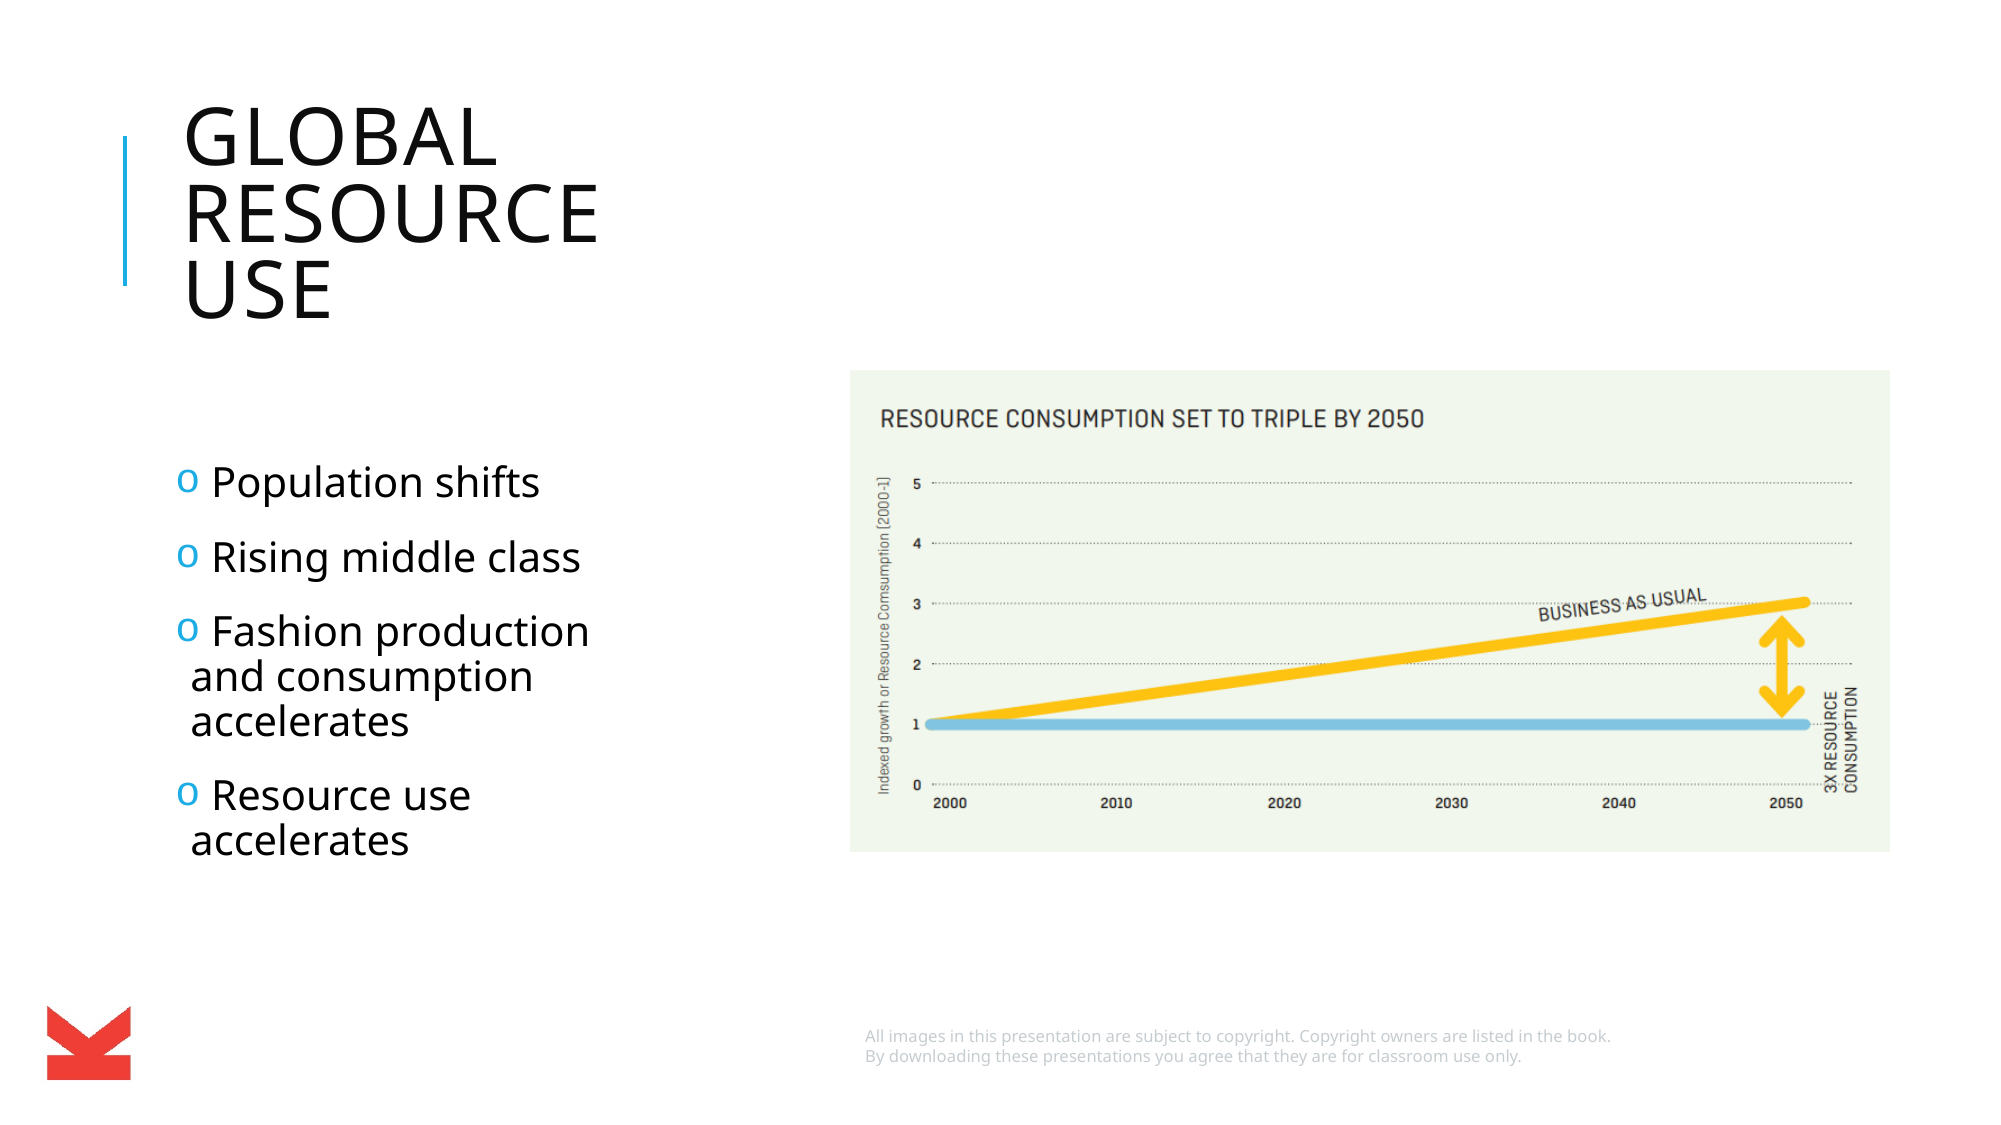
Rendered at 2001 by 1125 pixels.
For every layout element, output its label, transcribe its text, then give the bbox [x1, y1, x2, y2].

picture [26, 984, 151, 1109]
title Global resource use [168, 96, 682, 342]
text_box All images in this presentation are subject to copyright. Copyright owners are listed in the book. By downloading these presentations you agree that they are for classroom use only. [850, 1018, 1851, 1074]
list Population shifts Rising middle class Fashion production and consumption accelerates Resource use accelerates [168, 375, 682, 1020]
picture [850, 370, 1890, 852]
